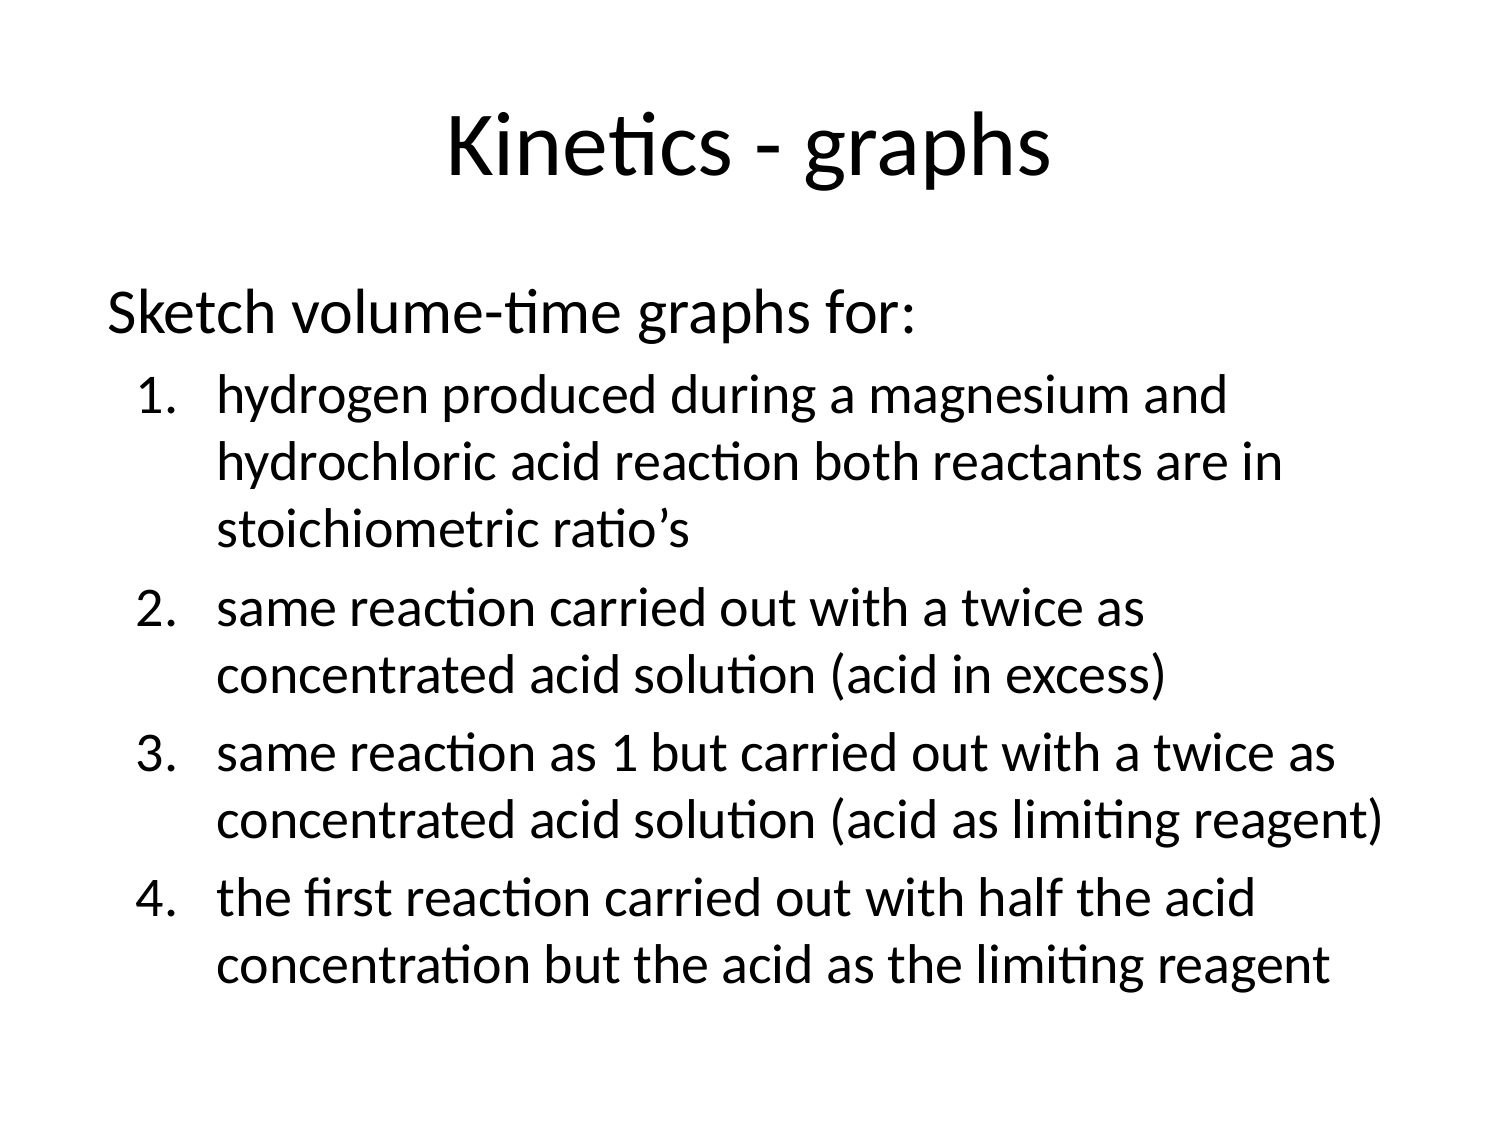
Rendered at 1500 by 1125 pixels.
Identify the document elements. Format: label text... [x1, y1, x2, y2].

list Sketch volume-time graphs for: hydrogen produced during a magnesium and hydrochloric acid reaction both reactants are in stoichiometric ratio’s same reaction carried out with a twice as concentrated acid solution (acid in excess) same reaction as 1 but carried out with a twice as concentrated acid solution (acid as limiting reagent) the first reaction carried out with half the acid concentration but the acid as the limiting reagent [48, 262, 1425, 1046]
title Kinetics - graphs [75, 45, 1425, 233]
